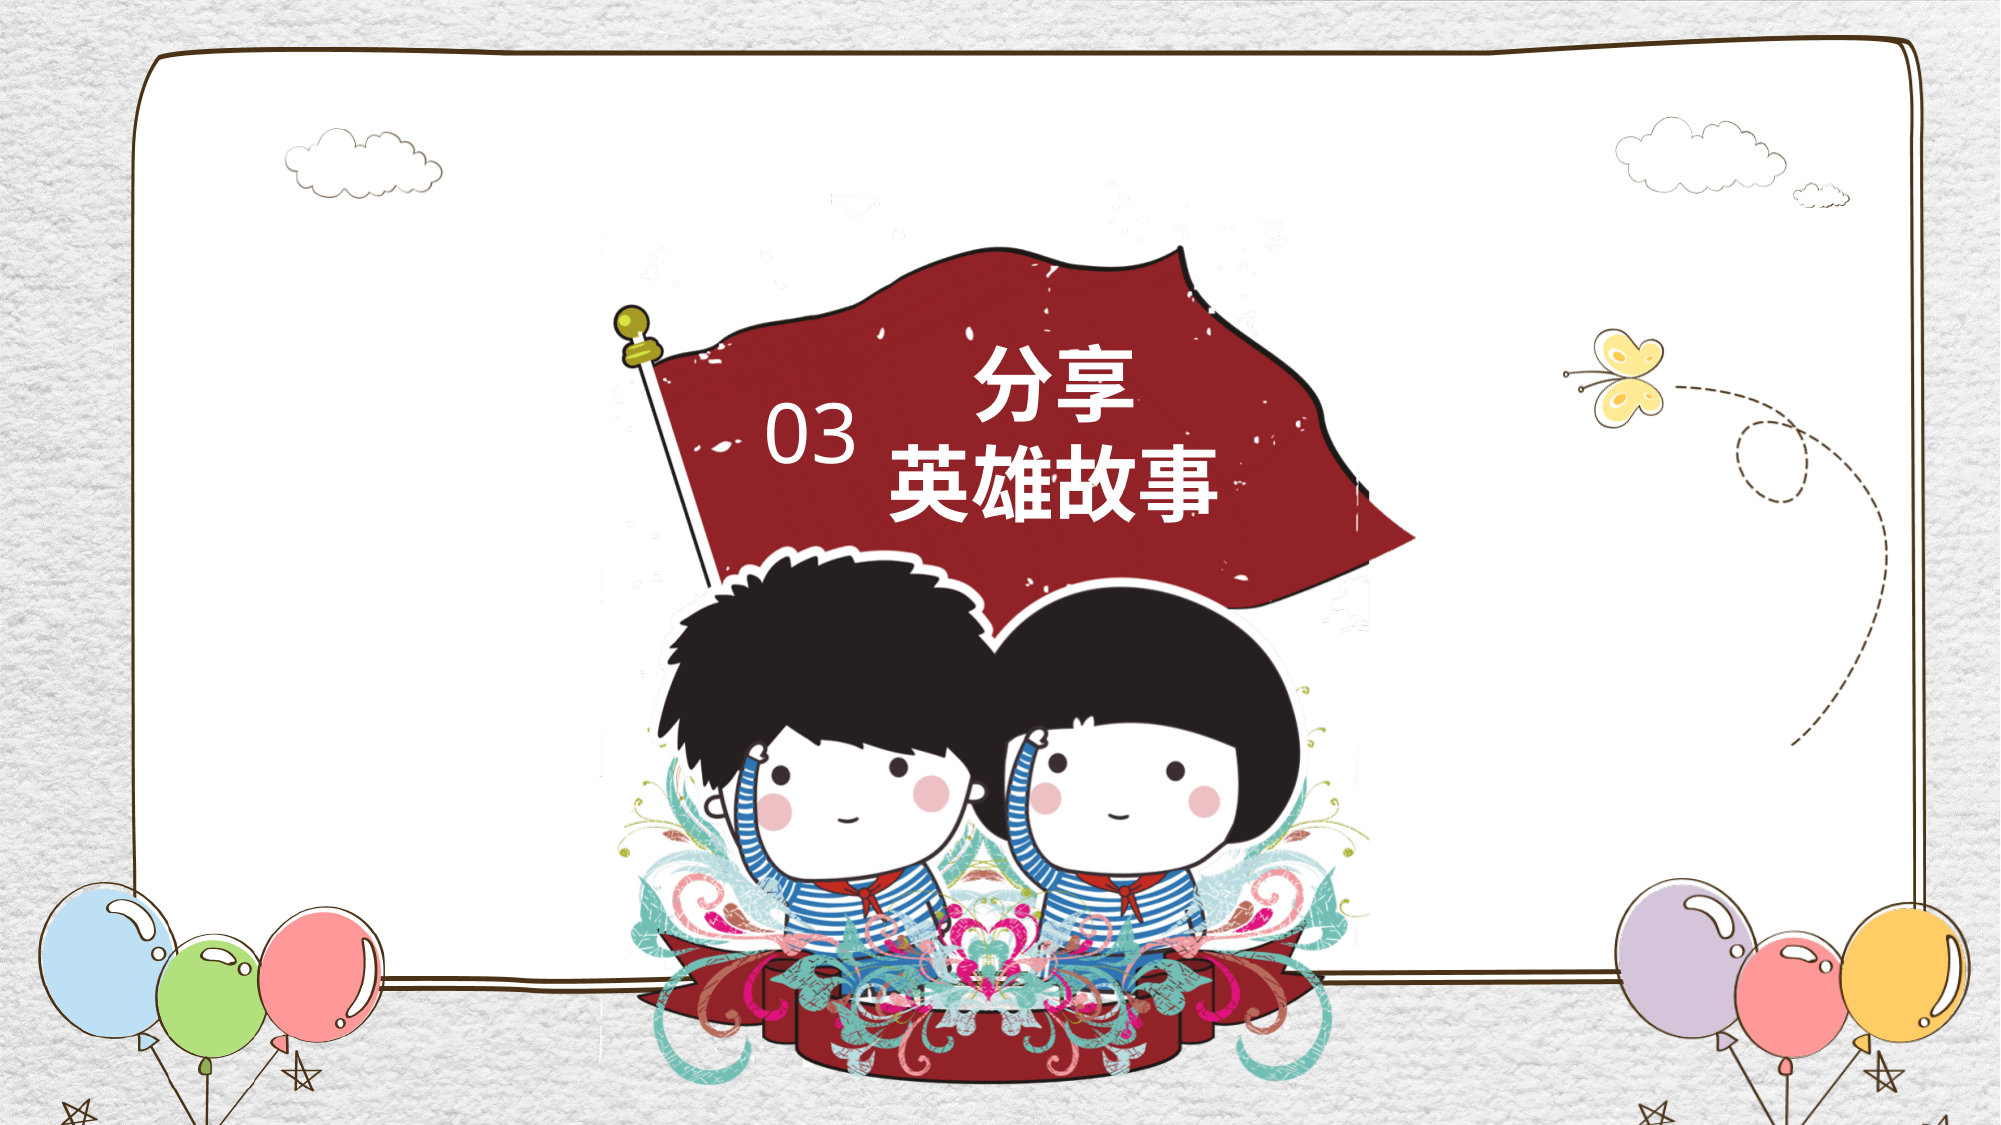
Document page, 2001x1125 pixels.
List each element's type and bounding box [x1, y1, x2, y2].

text_box [131, 34, 1926, 994]
picture [0, 0, 2001, 1125]
